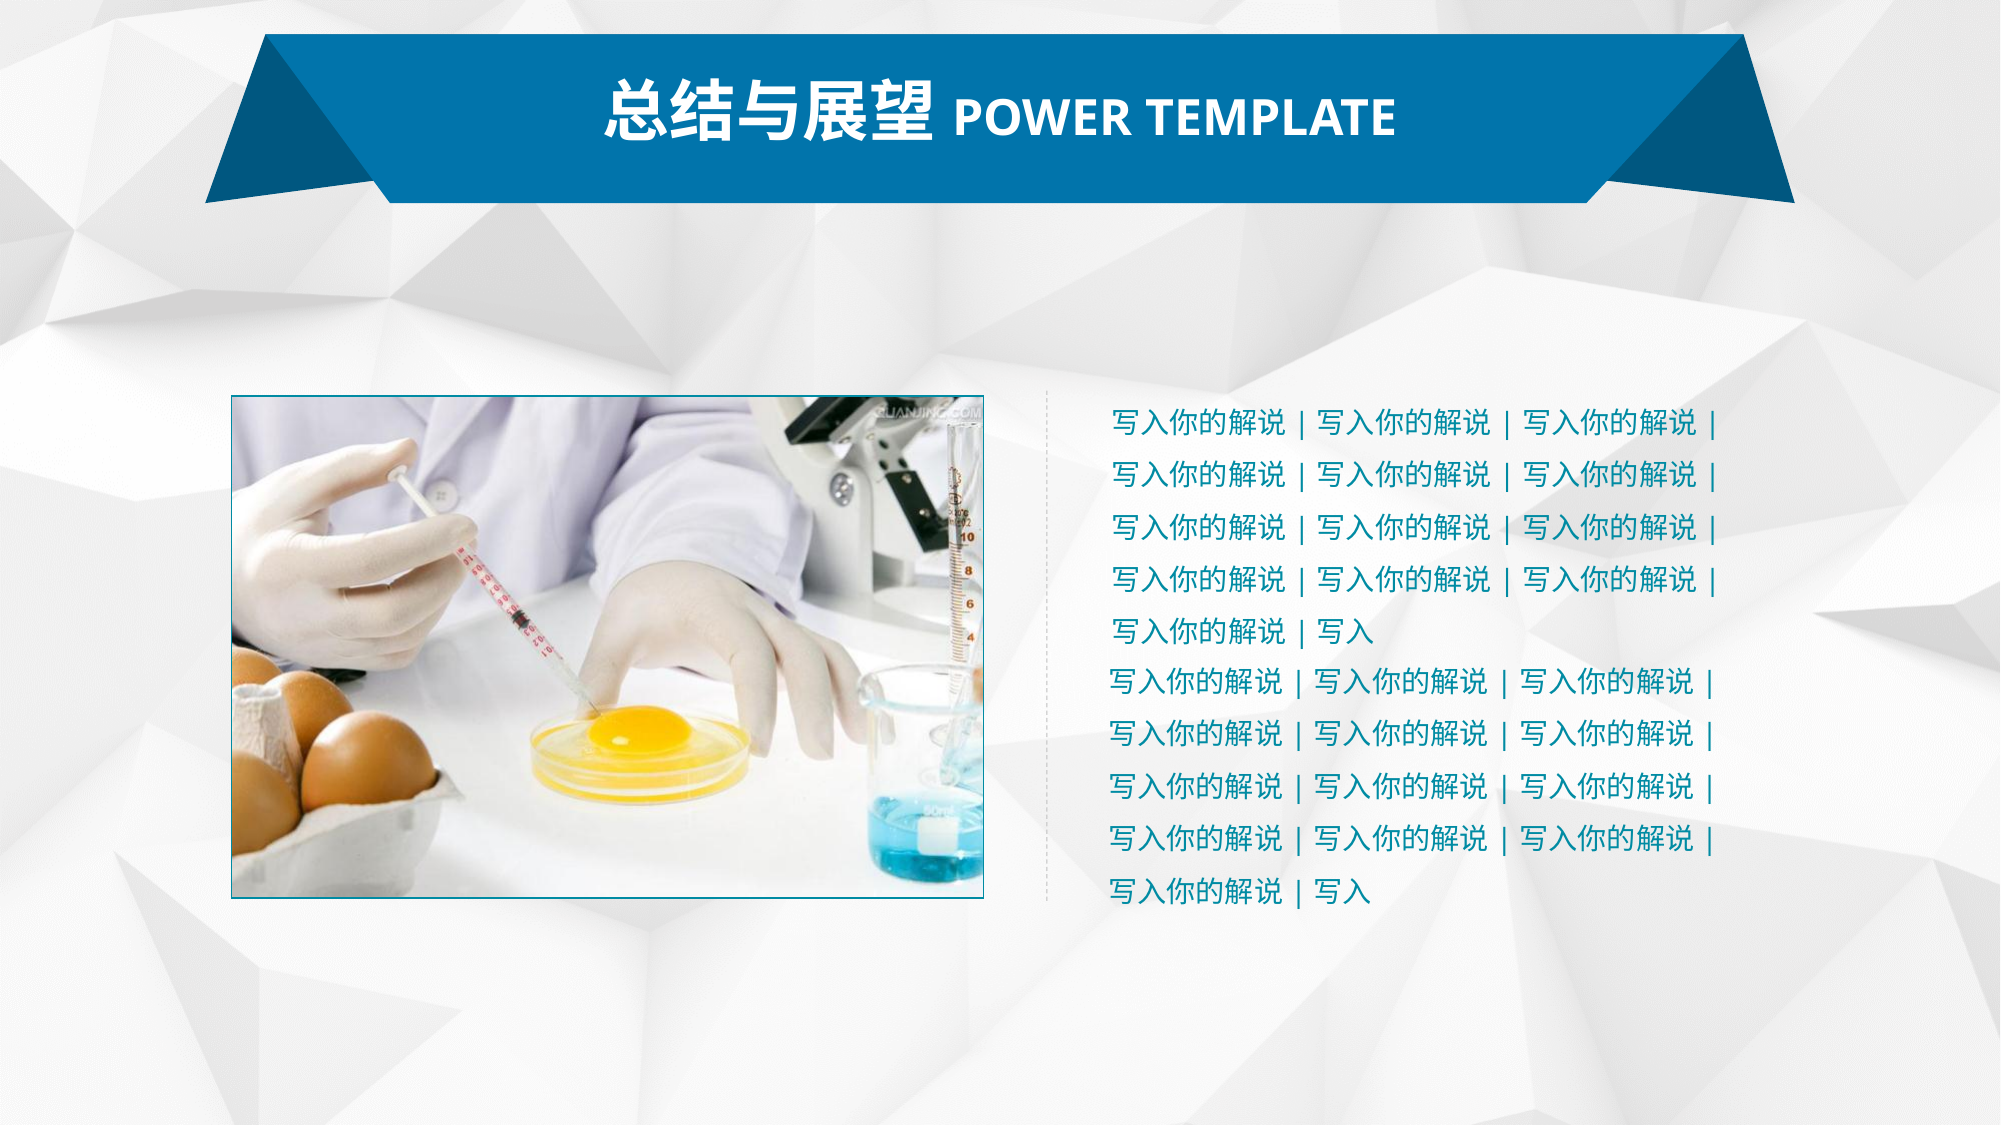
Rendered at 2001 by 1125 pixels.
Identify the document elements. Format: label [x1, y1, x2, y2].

picture [0, 0, 2001, 1125]
text_box [205, 34, 1795, 204]
